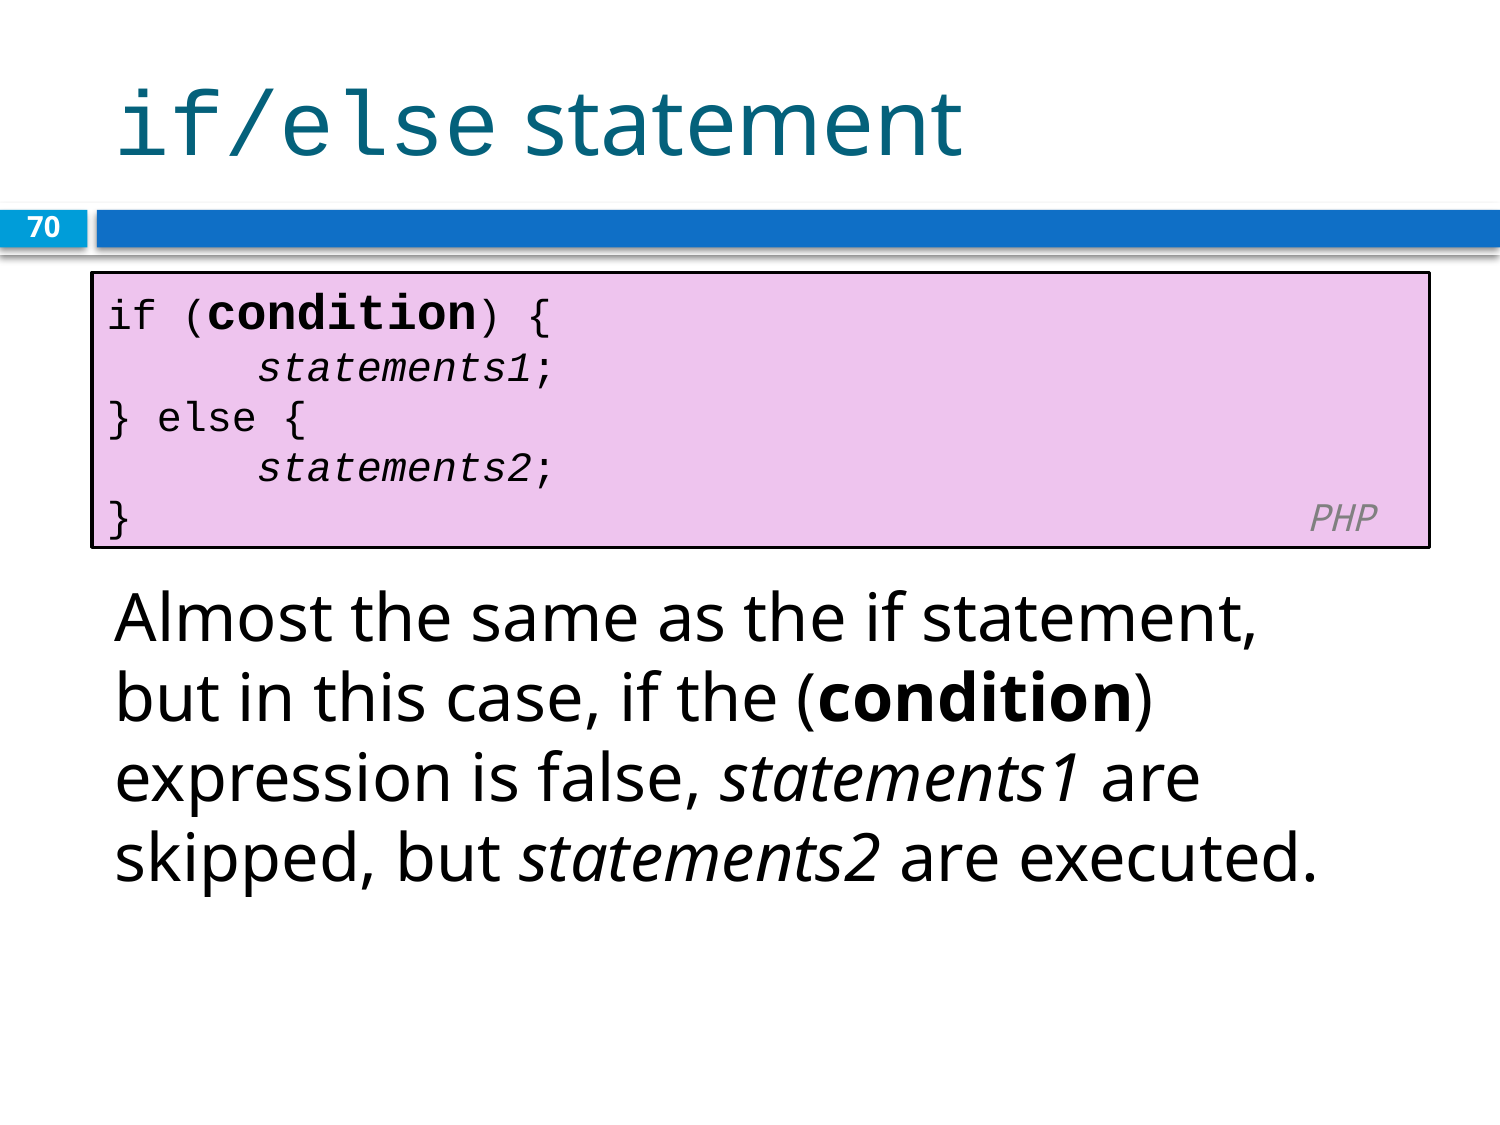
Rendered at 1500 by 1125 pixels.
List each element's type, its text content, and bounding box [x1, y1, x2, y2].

text_box if (condition) { statements1; } else { statements2; } PHP [92, 272, 1430, 548]
text_box Almost the same as the if statement, but in this case, if the (condition) expression is false, statements1 are skipped, but statements2 are executed. [99, 567, 1388, 902]
title if/else statement [99, 37, 1438, 201]
slide_number 70 [0, 208, 88, 249]
